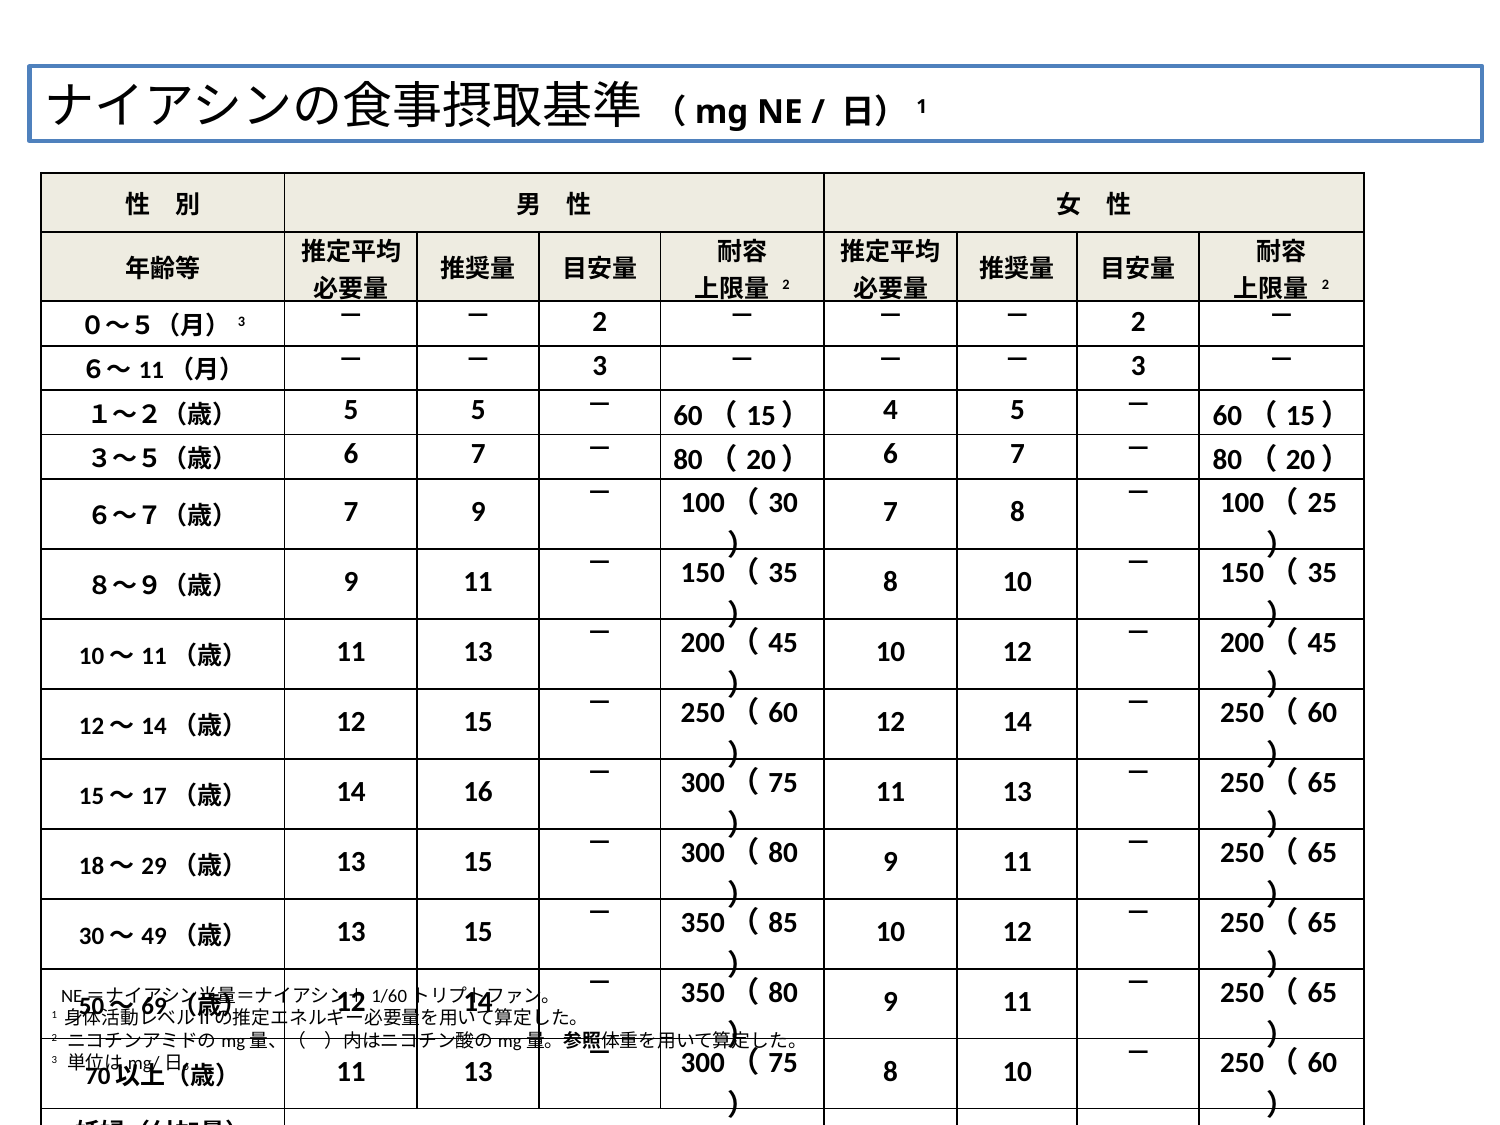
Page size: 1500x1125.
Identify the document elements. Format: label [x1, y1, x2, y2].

table_cell [42, 347, 284, 389]
table_cell [285, 900, 416, 968]
table_cell [1200, 1109, 1363, 1125]
table_cell [418, 347, 538, 389]
table_cell [42, 391, 284, 434]
table_header [825, 174, 1363, 231]
table_cell [418, 435, 538, 478]
table_cell [661, 760, 823, 828]
table_cell [825, 760, 956, 828]
table_cell [1200, 480, 1363, 548]
table_cell [540, 435, 660, 478]
table_cell [1078, 760, 1198, 828]
table_header [42, 174, 284, 231]
table_cell [958, 970, 1076, 975]
table_cell [418, 830, 538, 898]
table_cell [540, 391, 660, 434]
table_cell [42, 233, 284, 300]
table_cell [42, 1081, 284, 1108]
table_cell [540, 760, 660, 828]
table_cell [1078, 233, 1198, 300]
table_cell [540, 347, 660, 389]
table_cell [825, 233, 956, 300]
table_cell [42, 900, 284, 968]
table_cell [285, 760, 416, 828]
table_cell [540, 233, 660, 300]
table_cell [42, 550, 284, 618]
table_cell [661, 970, 823, 975]
table_cell [958, 690, 1076, 758]
table_cell [1200, 690, 1363, 758]
table_cell [285, 690, 416, 758]
table_cell [661, 620, 823, 688]
table_cell [418, 550, 538, 618]
table_cell [661, 391, 823, 434]
table_cell [825, 347, 956, 389]
table_cell [418, 233, 538, 300]
table_cell [42, 690, 284, 758]
table_cell [1078, 550, 1198, 618]
table_cell [1200, 900, 1363, 968]
table_cell [958, 1109, 1076, 1125]
table_cell [1200, 302, 1363, 345]
table_cell [42, 1109, 284, 1125]
table_cell [1200, 347, 1363, 389]
table_cell [285, 1081, 416, 1108]
table_cell [1078, 900, 1198, 968]
table_cell [285, 1109, 823, 1125]
table_cell [661, 830, 823, 898]
table_cell [825, 900, 956, 968]
table_cell [1200, 435, 1363, 478]
table_cell [42, 830, 284, 898]
table_cell [1078, 620, 1198, 688]
table_cell [1078, 302, 1198, 345]
table_cell [661, 233, 823, 300]
table_cell [285, 347, 416, 389]
table_cell [1200, 550, 1363, 618]
table_cell [285, 550, 416, 618]
table_cell [661, 550, 823, 618]
table_cell [540, 550, 660, 618]
table_cell [418, 690, 538, 758]
text_box [36, 975, 1301, 1081]
table_cell [958, 233, 1076, 300]
table_cell [958, 302, 1076, 345]
table_cell [285, 970, 416, 975]
table_cell [285, 391, 416, 434]
table_cell [661, 900, 823, 968]
table_cell [825, 302, 956, 345]
table_cell [661, 302, 823, 345]
table_cell [540, 690, 660, 758]
table_cell [1078, 830, 1198, 898]
table_cell [285, 302, 416, 345]
table_cell [661, 1081, 823, 1108]
table_cell [1078, 1109, 1198, 1125]
table_cell [540, 1081, 660, 1108]
table_cell [825, 480, 956, 548]
table_cell [418, 970, 538, 975]
table_cell [42, 480, 284, 548]
table_cell [825, 391, 956, 434]
table_cell [42, 620, 284, 688]
table_cell [661, 435, 823, 478]
table_cell [825, 1081, 956, 1108]
table_cell [825, 550, 956, 618]
table_cell [540, 480, 660, 548]
table_cell [540, 620, 660, 688]
table_cell [1200, 620, 1363, 688]
table_cell [1078, 690, 1198, 758]
table_cell [958, 347, 1076, 389]
table_cell [418, 1081, 538, 1108]
table_cell [958, 760, 1076, 828]
table_cell [958, 620, 1076, 688]
table_cell [418, 900, 538, 968]
table_cell [418, 480, 538, 548]
table_cell [825, 830, 956, 898]
text_box [27, 64, 1484, 143]
table_cell [1200, 760, 1363, 828]
table_cell [958, 1081, 1076, 1108]
table_cell [1200, 1039, 1363, 1108]
table_cell [540, 830, 660, 898]
table_cell [1200, 970, 1363, 1038]
table_cell [1200, 830, 1363, 898]
table_cell [958, 550, 1076, 618]
table_cell [1200, 233, 1363, 300]
table_cell [418, 302, 538, 345]
table_cell [825, 435, 956, 478]
table_cell [1078, 435, 1198, 478]
table_cell [285, 830, 416, 898]
table_cell [825, 970, 956, 975]
table_cell [418, 620, 538, 688]
table_cell [42, 760, 284, 828]
table_cell [285, 435, 416, 478]
table_cell [418, 760, 538, 828]
table_cell [1200, 391, 1363, 434]
table_cell [1078, 1081, 1198, 1108]
table_cell [958, 480, 1076, 548]
table_cell [42, 970, 284, 975]
table_cell [418, 391, 538, 434]
table_header [285, 174, 823, 231]
table_cell [1078, 480, 1198, 548]
table_cell [661, 480, 823, 548]
table_cell [661, 690, 823, 758]
table_cell [540, 302, 660, 345]
table_cell [285, 233, 416, 300]
table_cell [1078, 391, 1198, 434]
table_cell [42, 435, 284, 478]
table_cell [958, 900, 1076, 968]
table_cell [540, 970, 660, 975]
table_cell [540, 900, 660, 968]
table_cell [661, 347, 823, 389]
table_cell [825, 690, 956, 758]
table_cell [1078, 347, 1198, 389]
table_cell [958, 435, 1076, 478]
table_cell [825, 620, 956, 688]
table_cell [1078, 970, 1198, 975]
table_cell [825, 1109, 956, 1125]
table_cell [42, 302, 284, 345]
table_cell [958, 830, 1076, 898]
table_cell [285, 480, 416, 548]
table_cell [958, 391, 1076, 434]
table_cell [285, 620, 416, 688]
